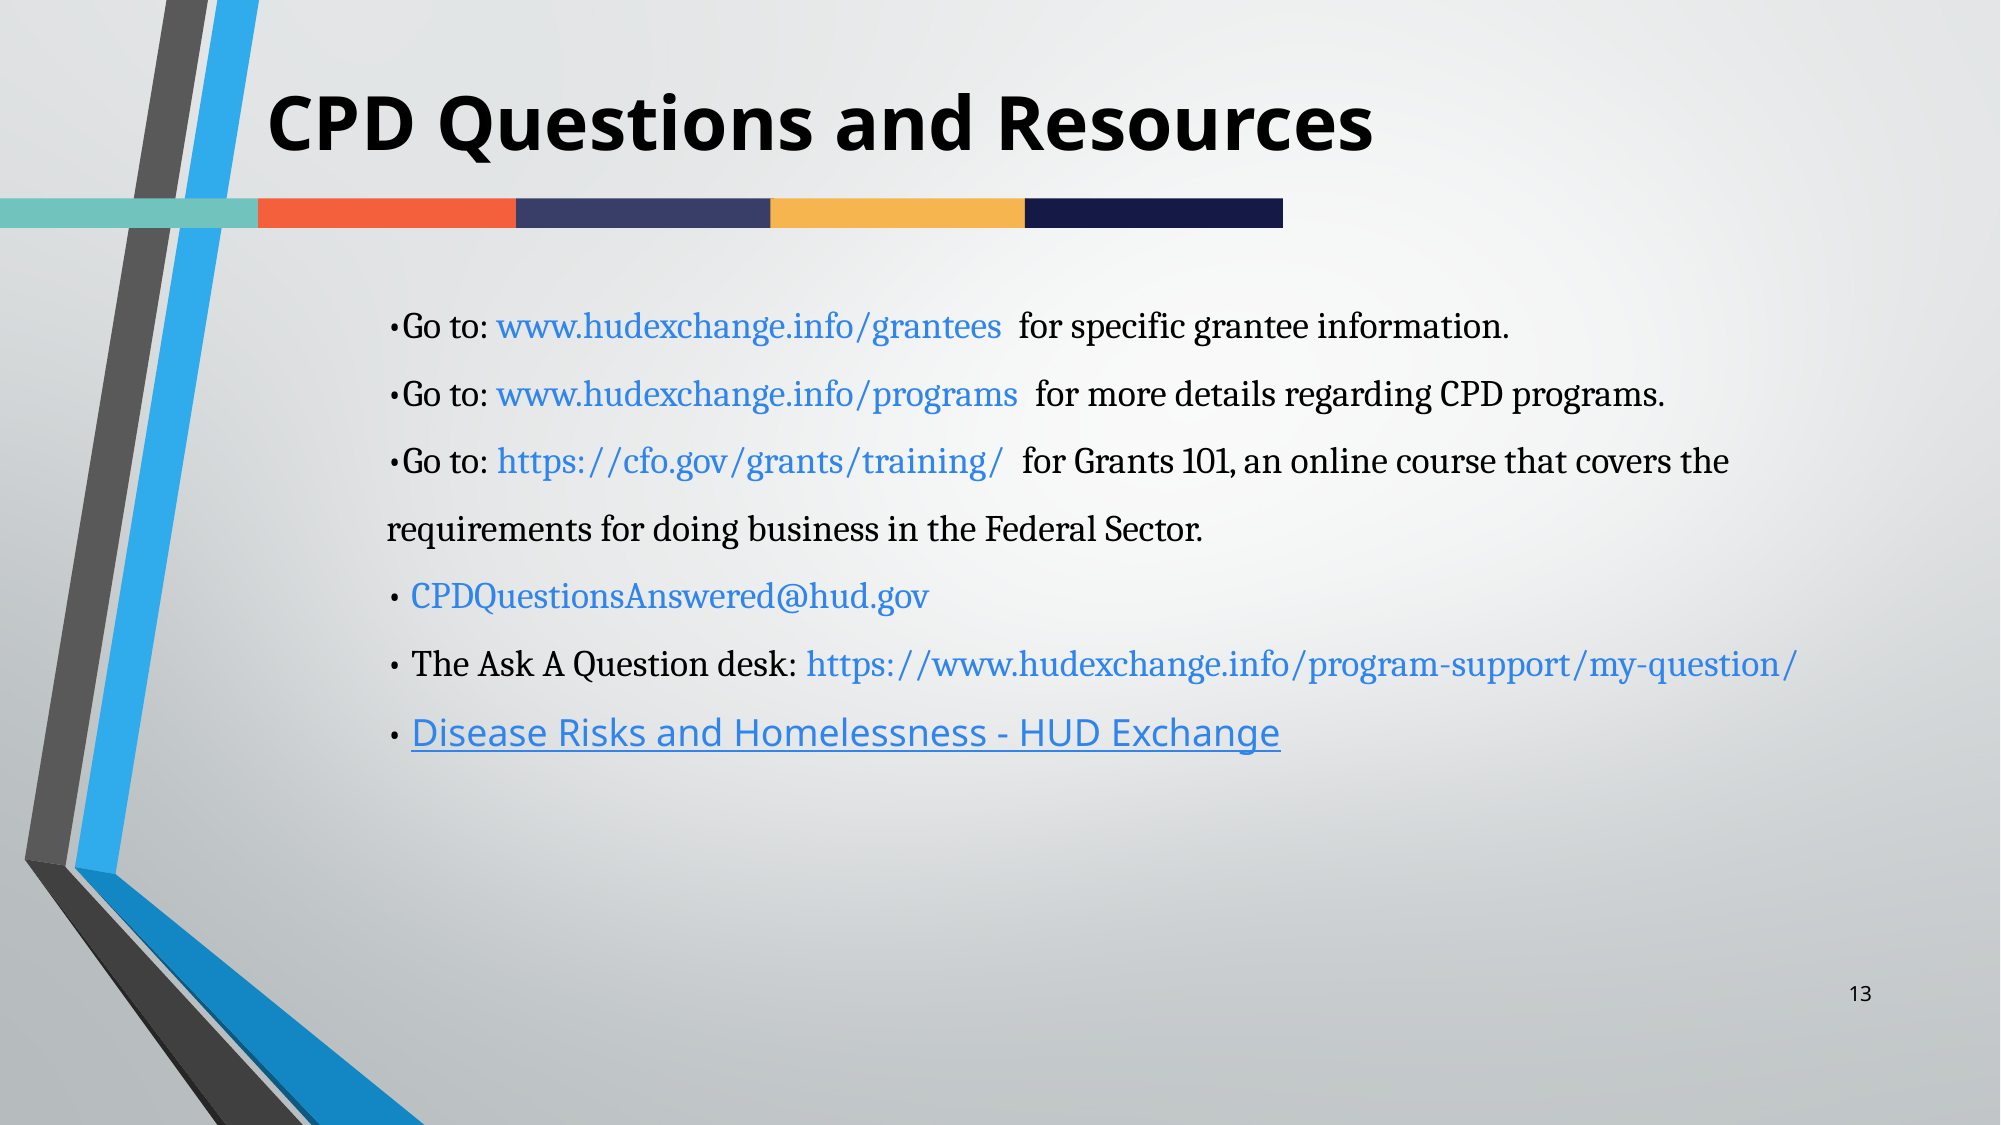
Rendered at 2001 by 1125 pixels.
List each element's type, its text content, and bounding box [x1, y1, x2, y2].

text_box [0, 198, 1284, 229]
text_box •Go to: www.hudexchange.info/grantees for specific grantee information. •Go to: www.hudexchange.info/programs for more details regarding CPD programs. •Go to: https://cfo.gov/grants/training/ for Grants 101, an online course that covers the requirements for doing business in the Federal Sector. • CPDQuestionsAnswered@hud.gov • The Ask A Question desk: https://www.hudexchange.info/program-support/my-question/ • Disease Risks and Homelessness - HUD Exchange [371, 271, 1849, 813]
text_box CPD Questions and Resources [251, 67, 1417, 173]
slide_number 13 [1796, 965, 1887, 1025]
